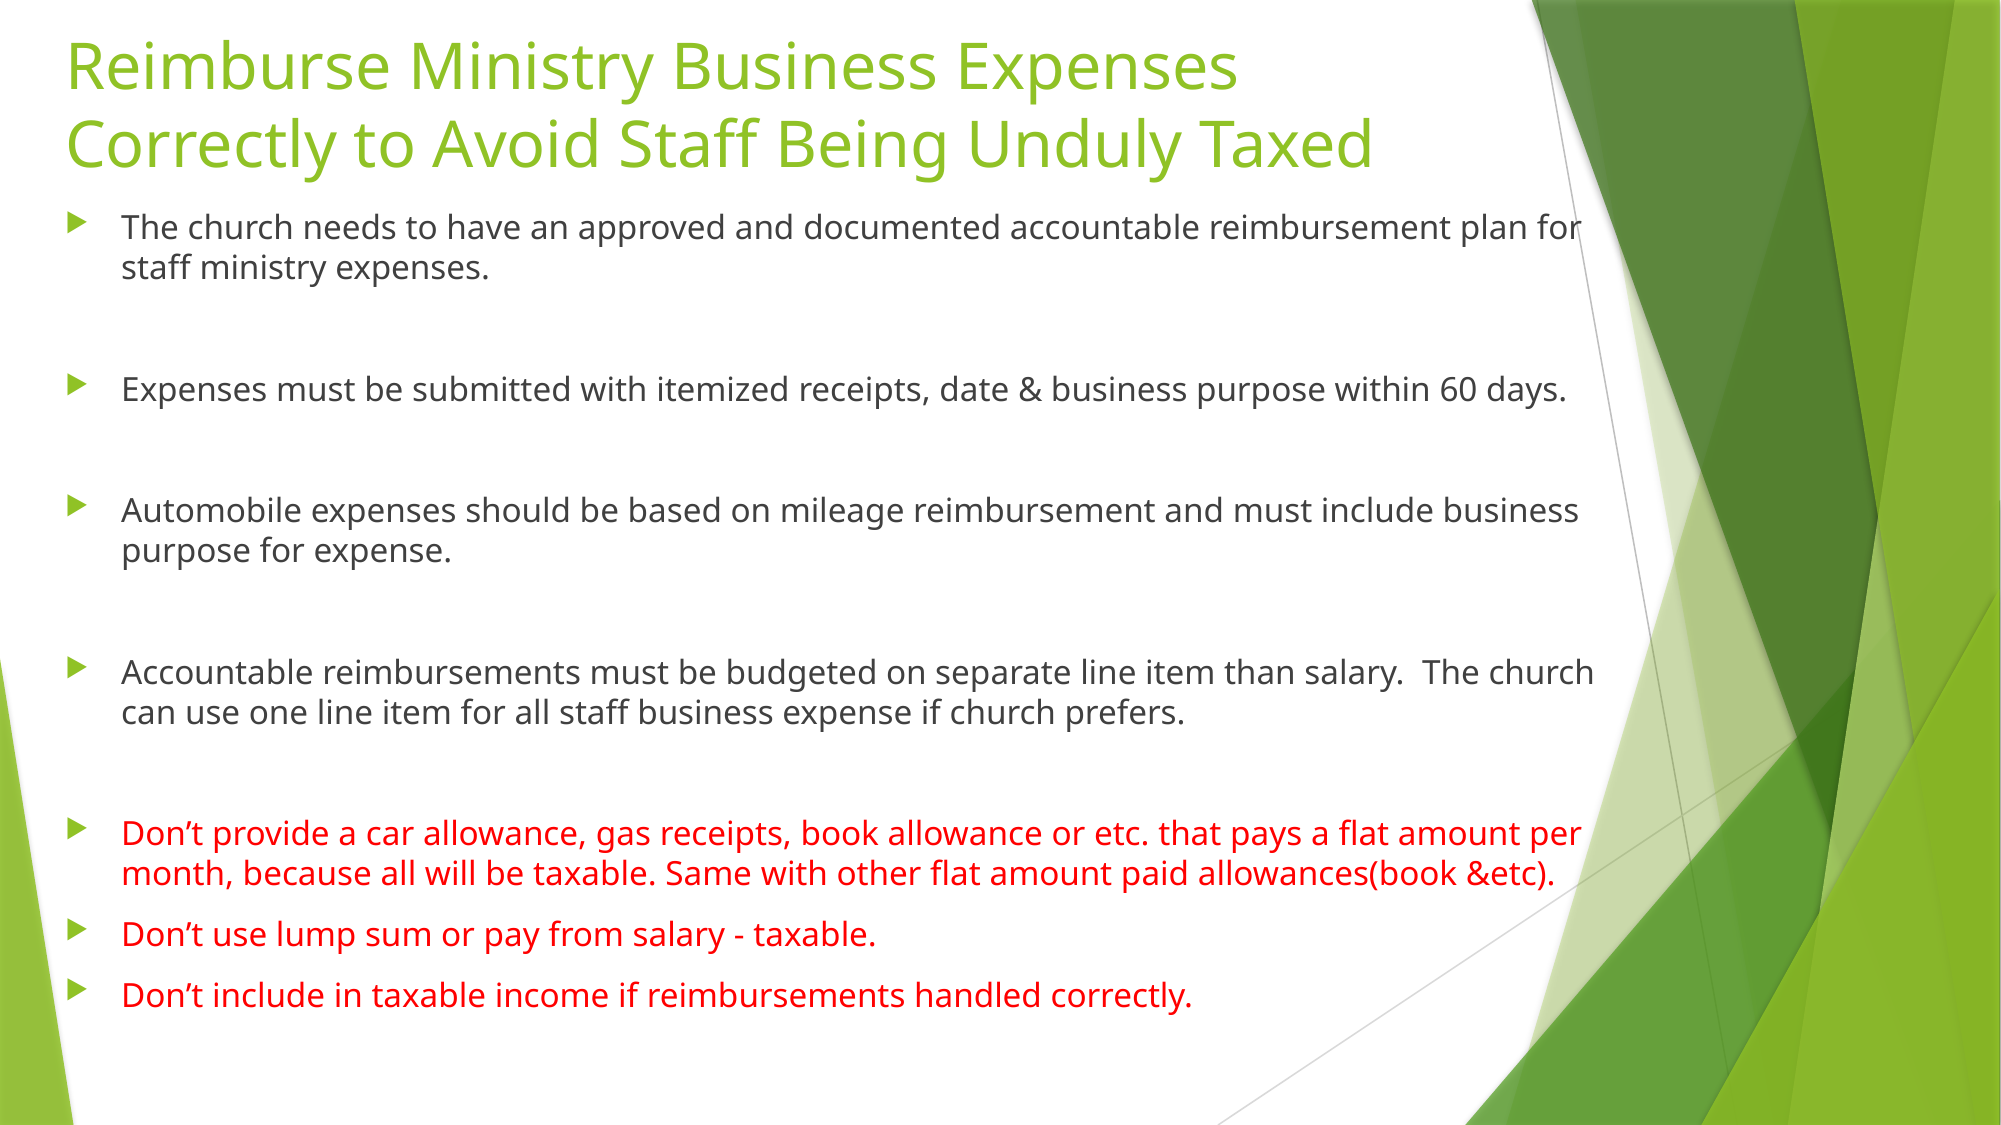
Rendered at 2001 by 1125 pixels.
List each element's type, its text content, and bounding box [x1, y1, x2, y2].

list The church needs to have an approved and documented accountable reimbursement plan for staff ministry expenses. Expenses must be submitted with itemized receipts, date & business purpose within 60 days. Automobile expenses should be based on mileage reimbursement and must include business purpose for expense. Accountable reimbursements must be budgeted on separate line item than salary. The church can use one line item for all staff business expense if church prefers. Don’t provide a car allowance, gas receipts, book allowance or etc. that pays a flat amount per month, because all will be taxable. Same with other flat amount paid allowances(book &etc). Don’t use lump sum or pay from salary - taxable. Don’t include in taxable income if reimbursements handled correctly. [50, 198, 1615, 1038]
title Reimburse Ministry Business Expenses Correctly to Avoid Staff Being Unduly Taxed [50, 17, 1496, 198]
